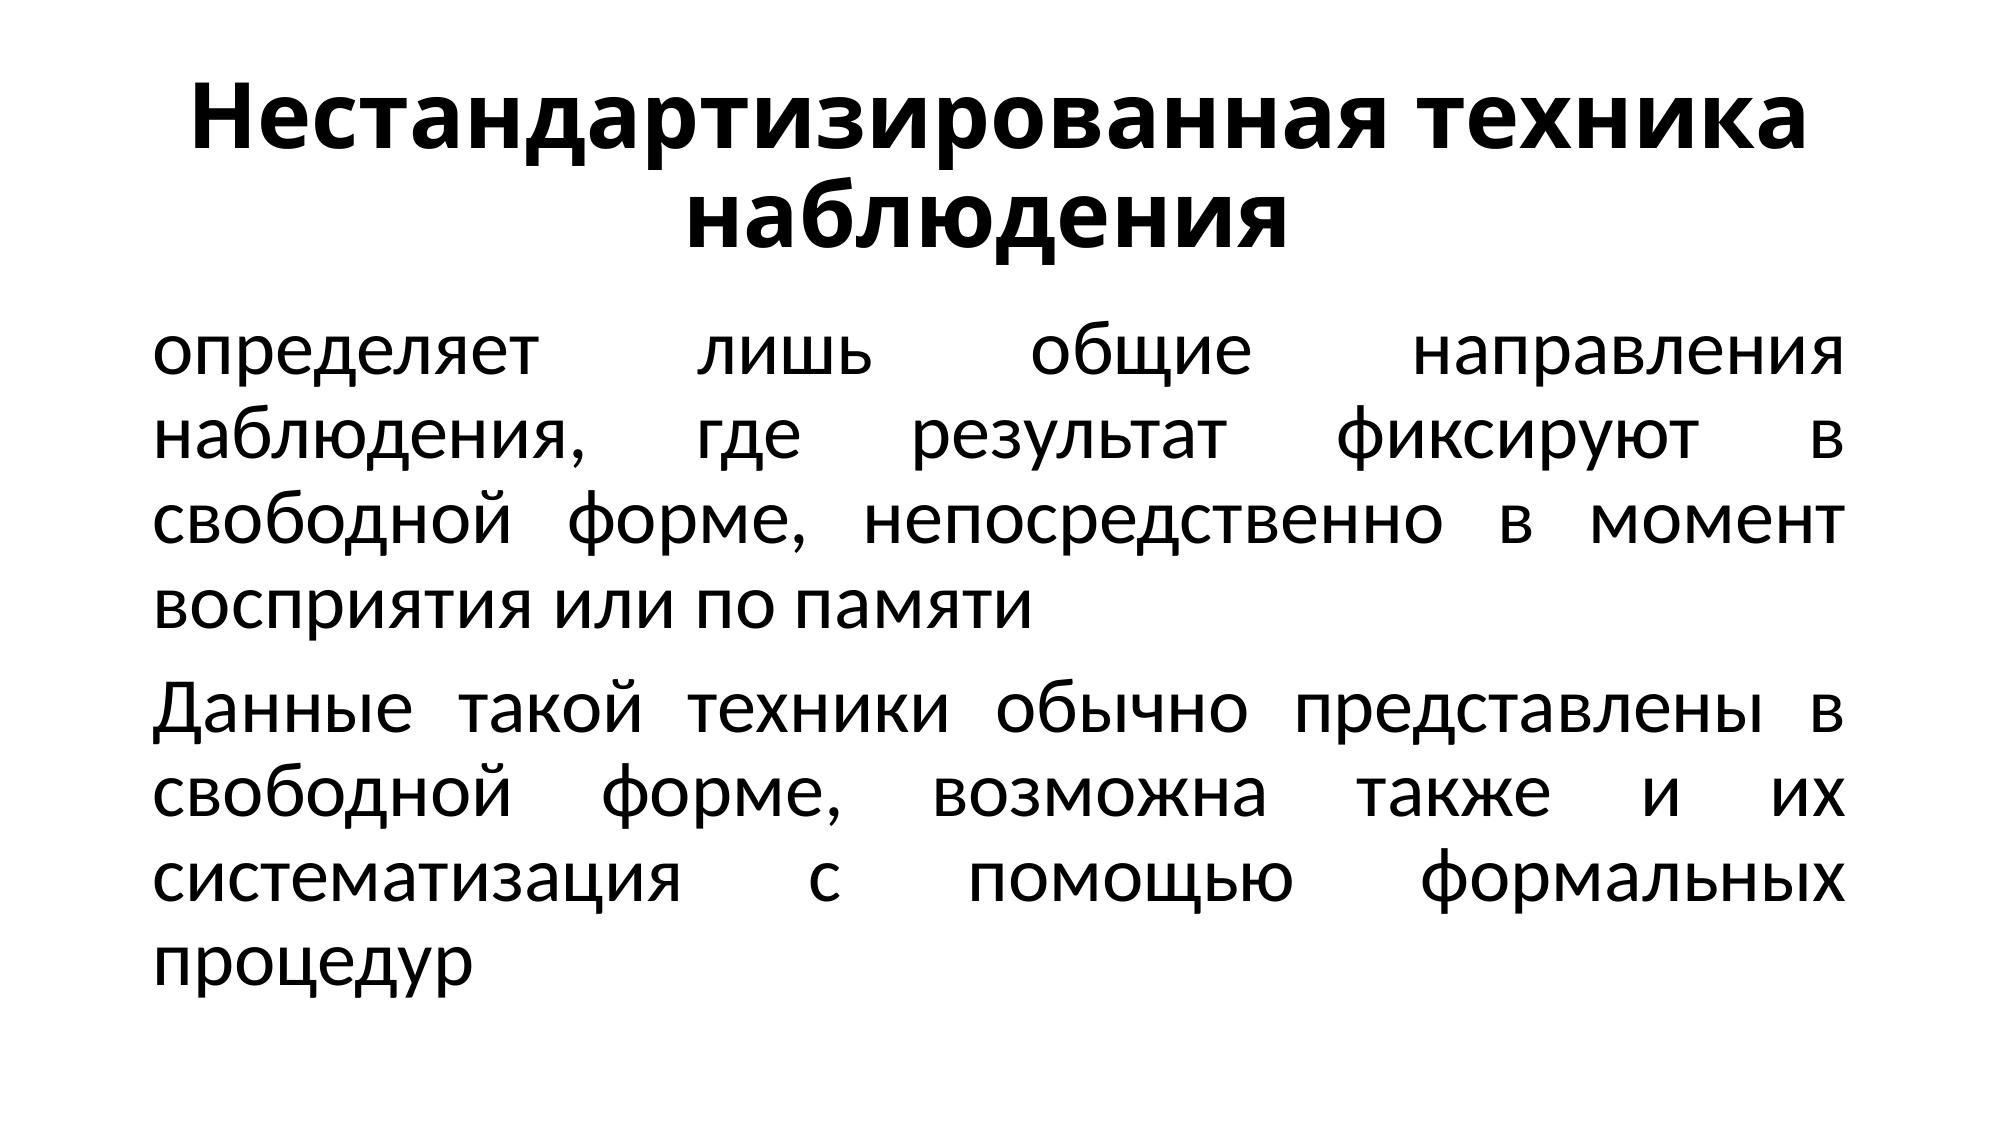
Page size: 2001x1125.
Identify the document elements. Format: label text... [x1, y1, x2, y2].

list определяет лишь общие направления наблюдения, где результат фиксируют в свободной форме, непосредственно в момент восприятия или по памяти Данные такой техники обычно представлены в свободной форме, возможна также и их систематизация с помощью формальных процедур [137, 299, 1863, 1014]
title Нестандартизированная техника наблюдения [137, 59, 1863, 278]
